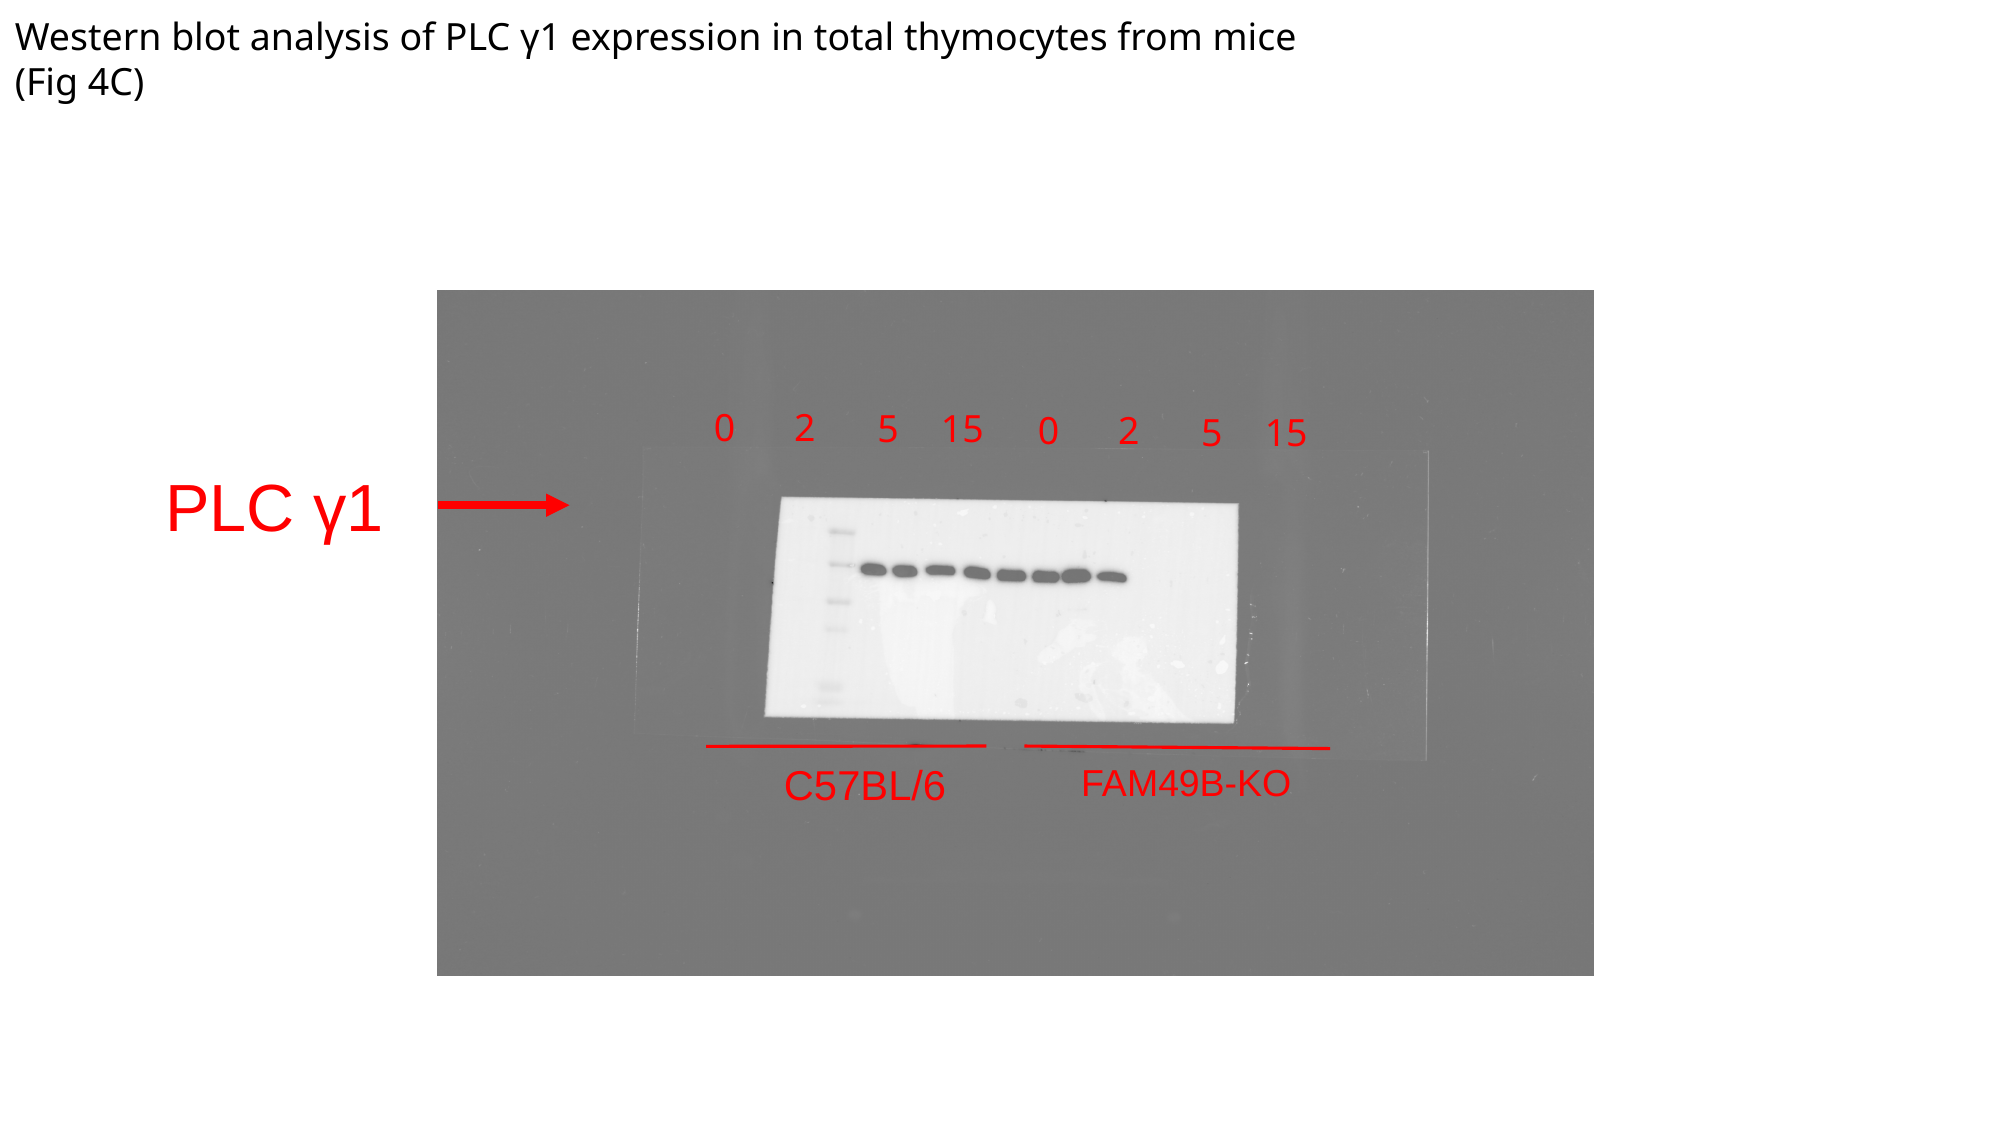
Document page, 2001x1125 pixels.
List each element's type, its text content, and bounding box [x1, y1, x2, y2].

text_box Western blot analysis of PLC γ1 expression in total thymocytes from mice (Fig 4C) [0, 5, 1813, 110]
text_box PLC γ1 [111, 456, 437, 552]
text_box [1023, 745, 1331, 750]
picture [437, 289, 1595, 977]
